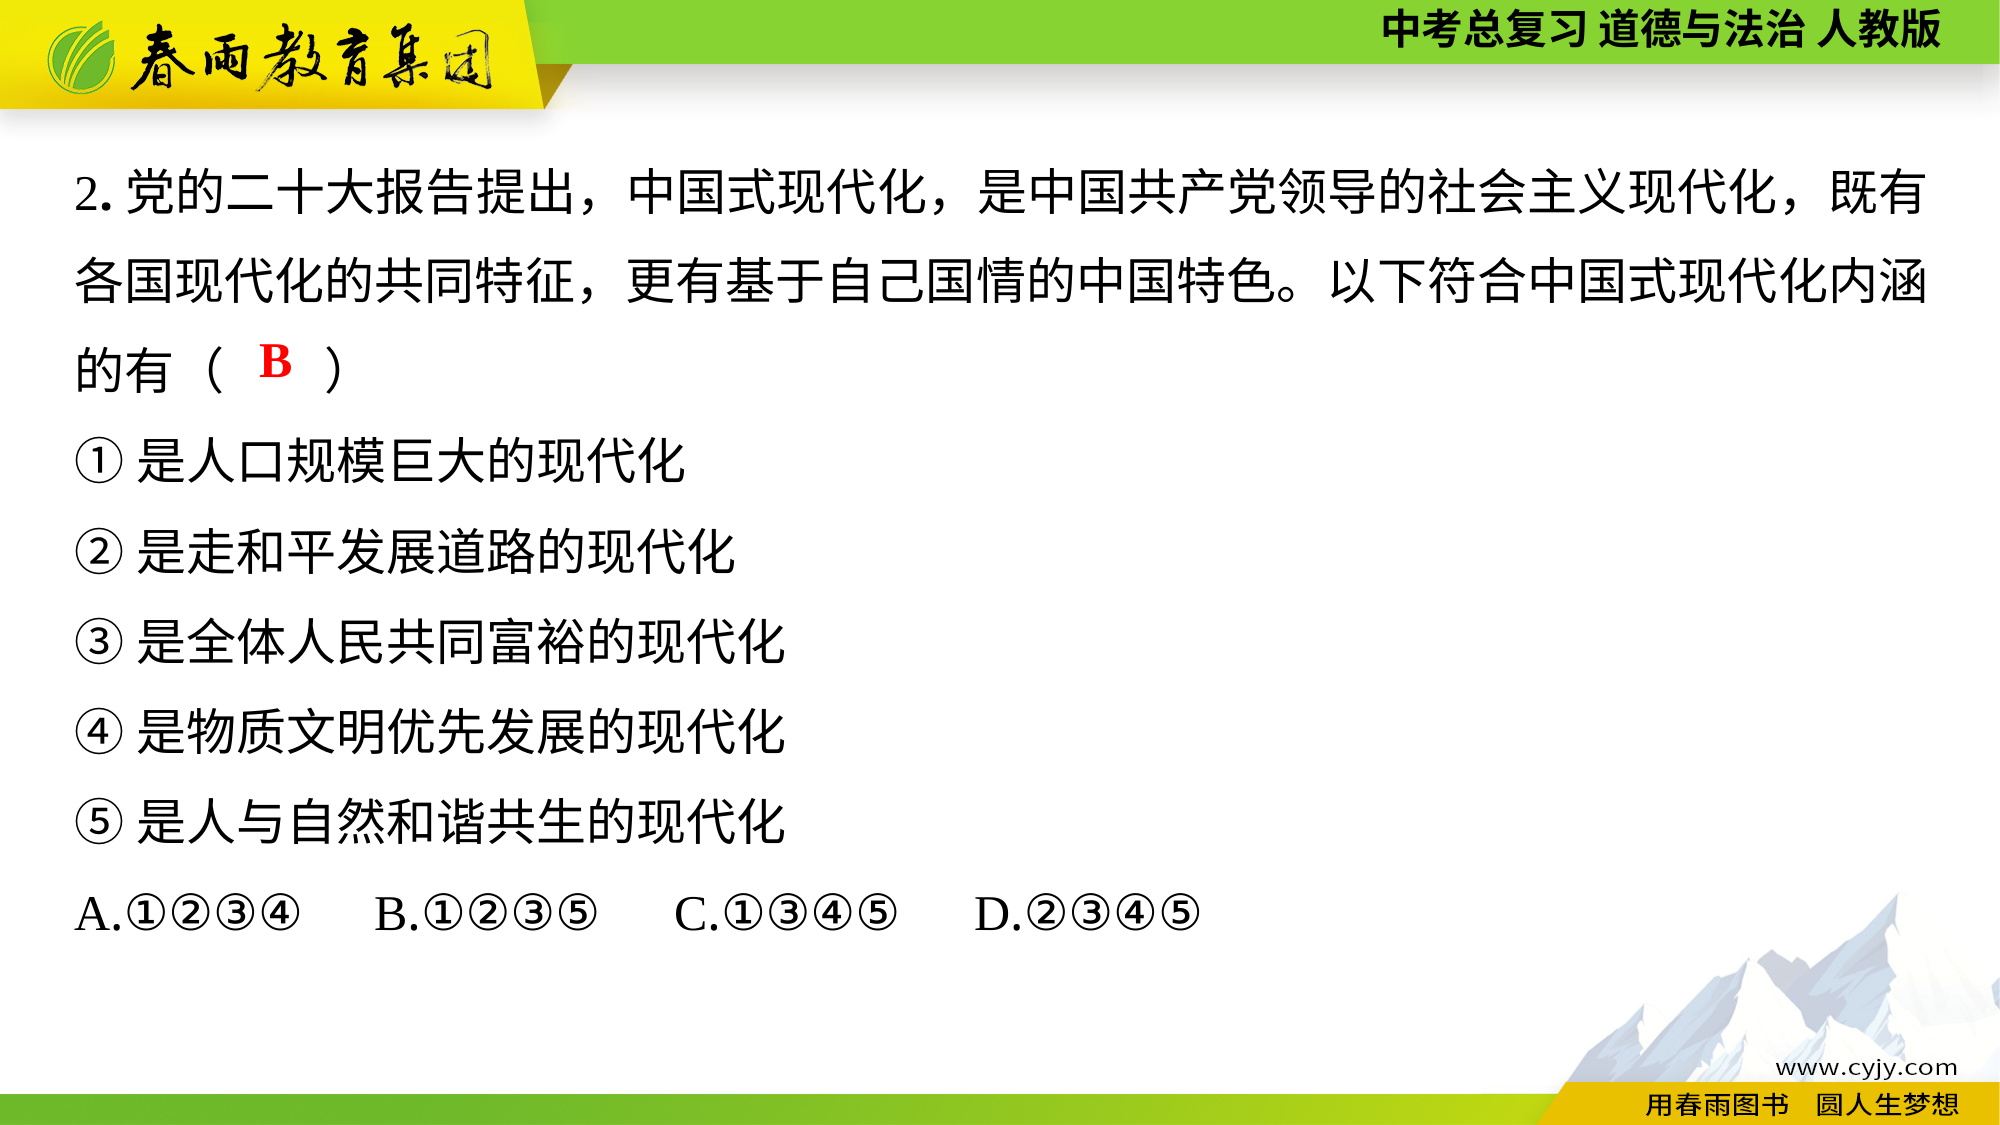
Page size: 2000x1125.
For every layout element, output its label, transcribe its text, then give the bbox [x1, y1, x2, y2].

text_box B [244, 320, 308, 396]
picture [0, 0, 2000, 1125]
list 2.党的二十大报告提出，中国式现代化，是中国共产党领导的社会主义现代化，既有各国现代化的共同特征，更有基于自己国情的中国特色。以下符合中国式现代化内涵的有（ ） ①是人口规模巨大的现代化 ②是走和平发展道路的现代化 ③是全体人民共同富裕的现代化 ④是物质文明优先发展的现代化 ⑤是人与自然和谐共生的现代化 A.①②③④ B.①②③⑤ C.①③④⑤ D.②③④⑤ [59, 122, 1944, 956]
